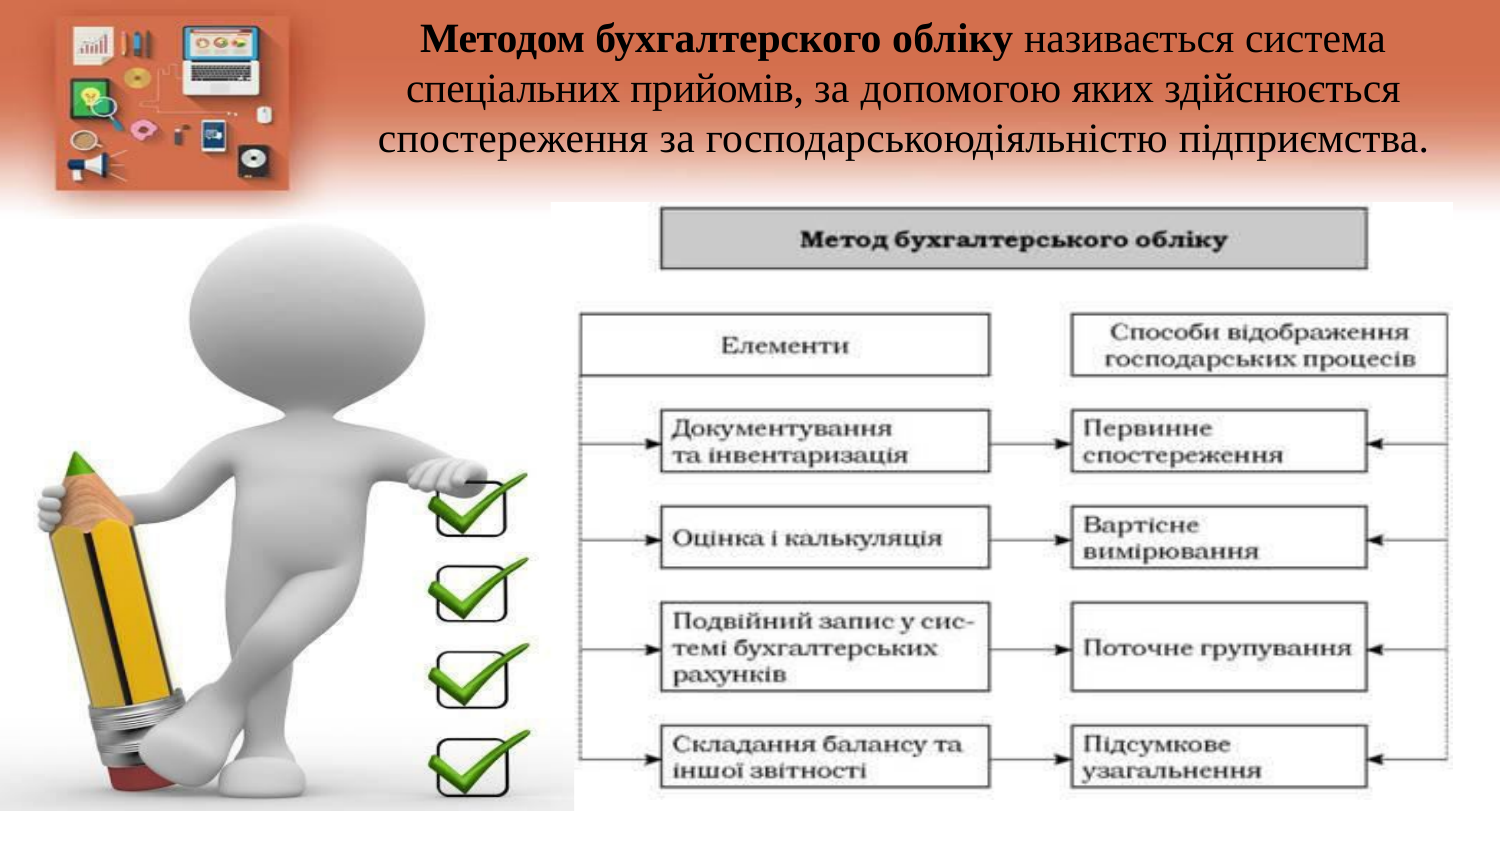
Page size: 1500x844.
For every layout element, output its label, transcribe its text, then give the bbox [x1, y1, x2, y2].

text_box [0, 219, 575, 811]
text_box [550, 202, 1453, 800]
text_box Методом бухгалтерского обліку називається система спеціальних прийомів, за допомогою яких здійснюється спостереження за господарськоюдіяльністю підприємства. [375, 8, 1432, 162]
picture [0, 0, 1500, 231]
